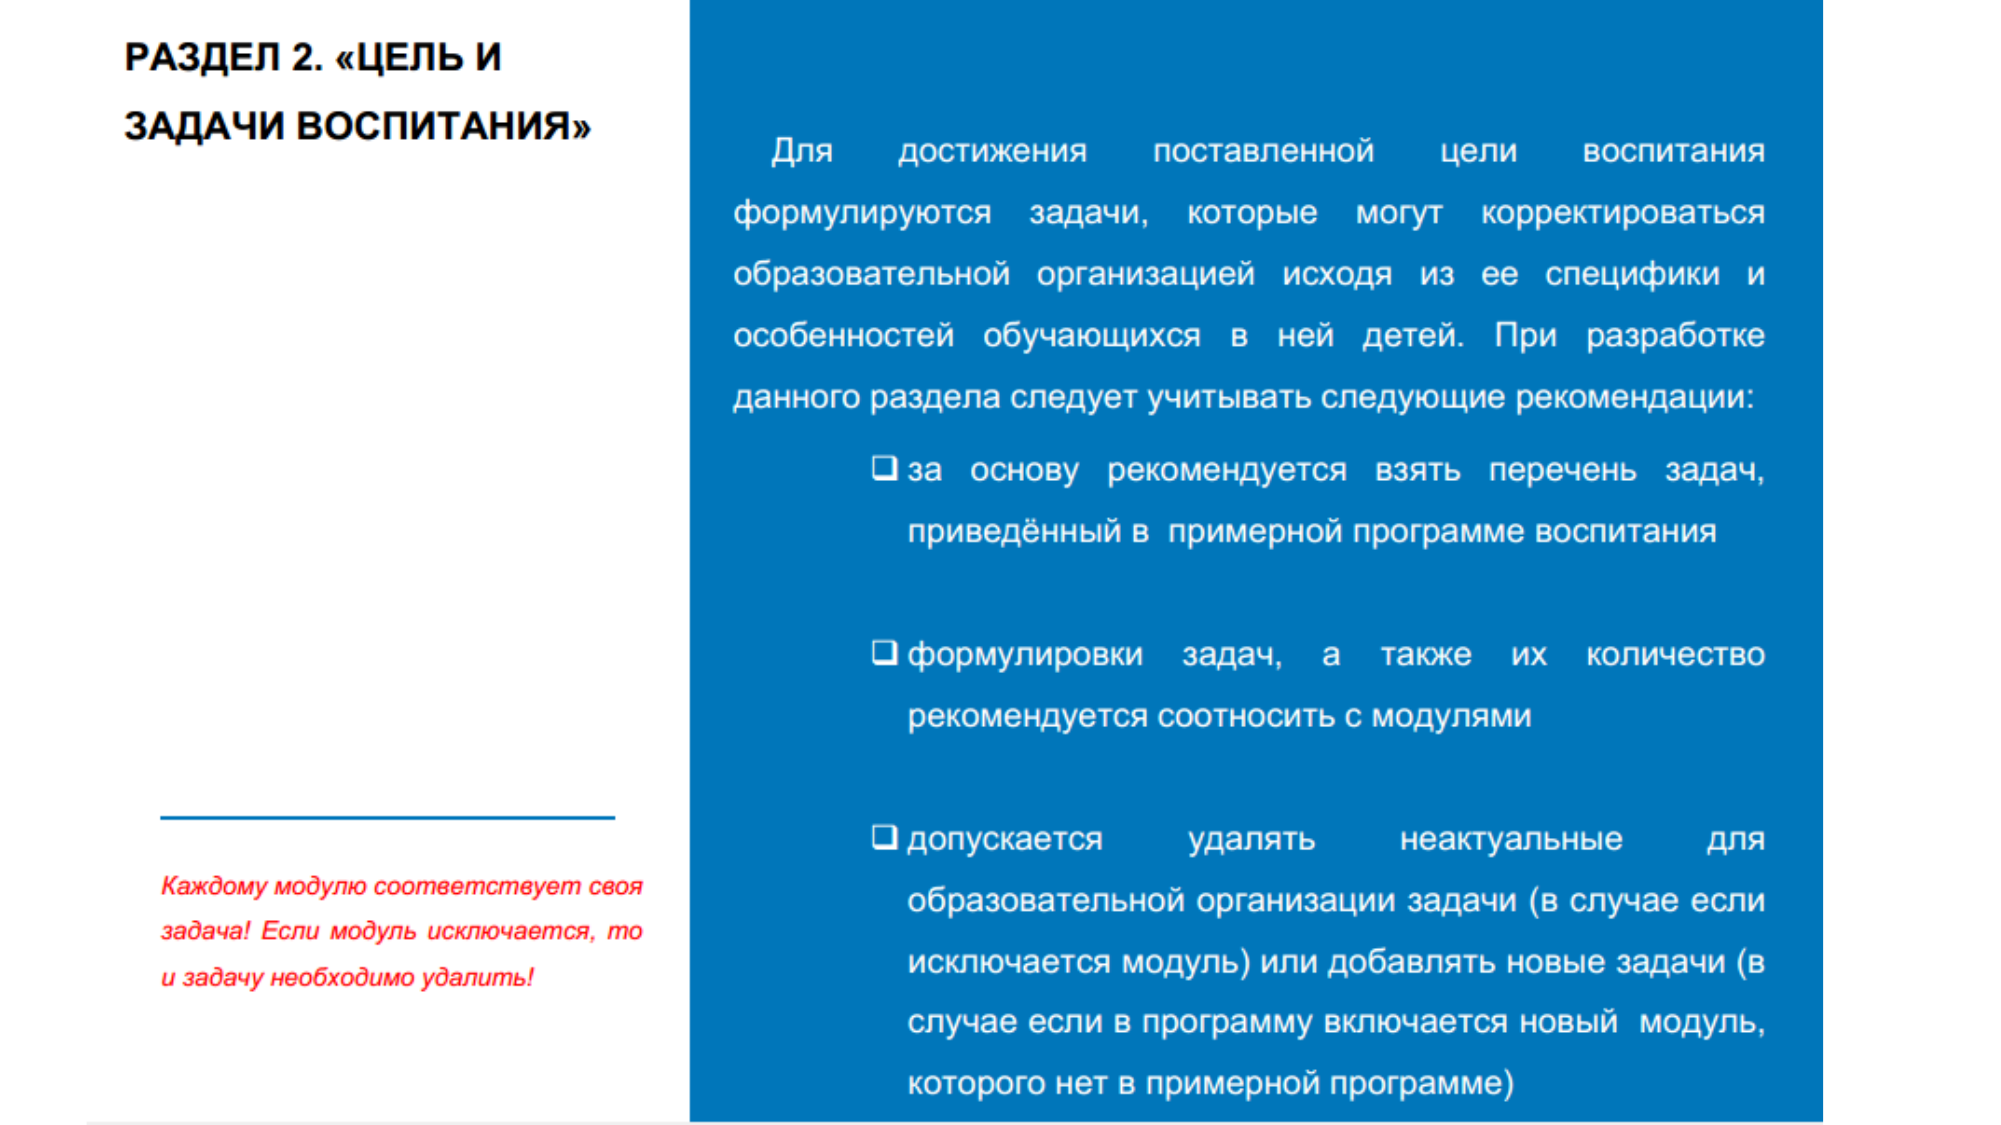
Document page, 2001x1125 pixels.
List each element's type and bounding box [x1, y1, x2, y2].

picture [86, 0, 1824, 1125]
